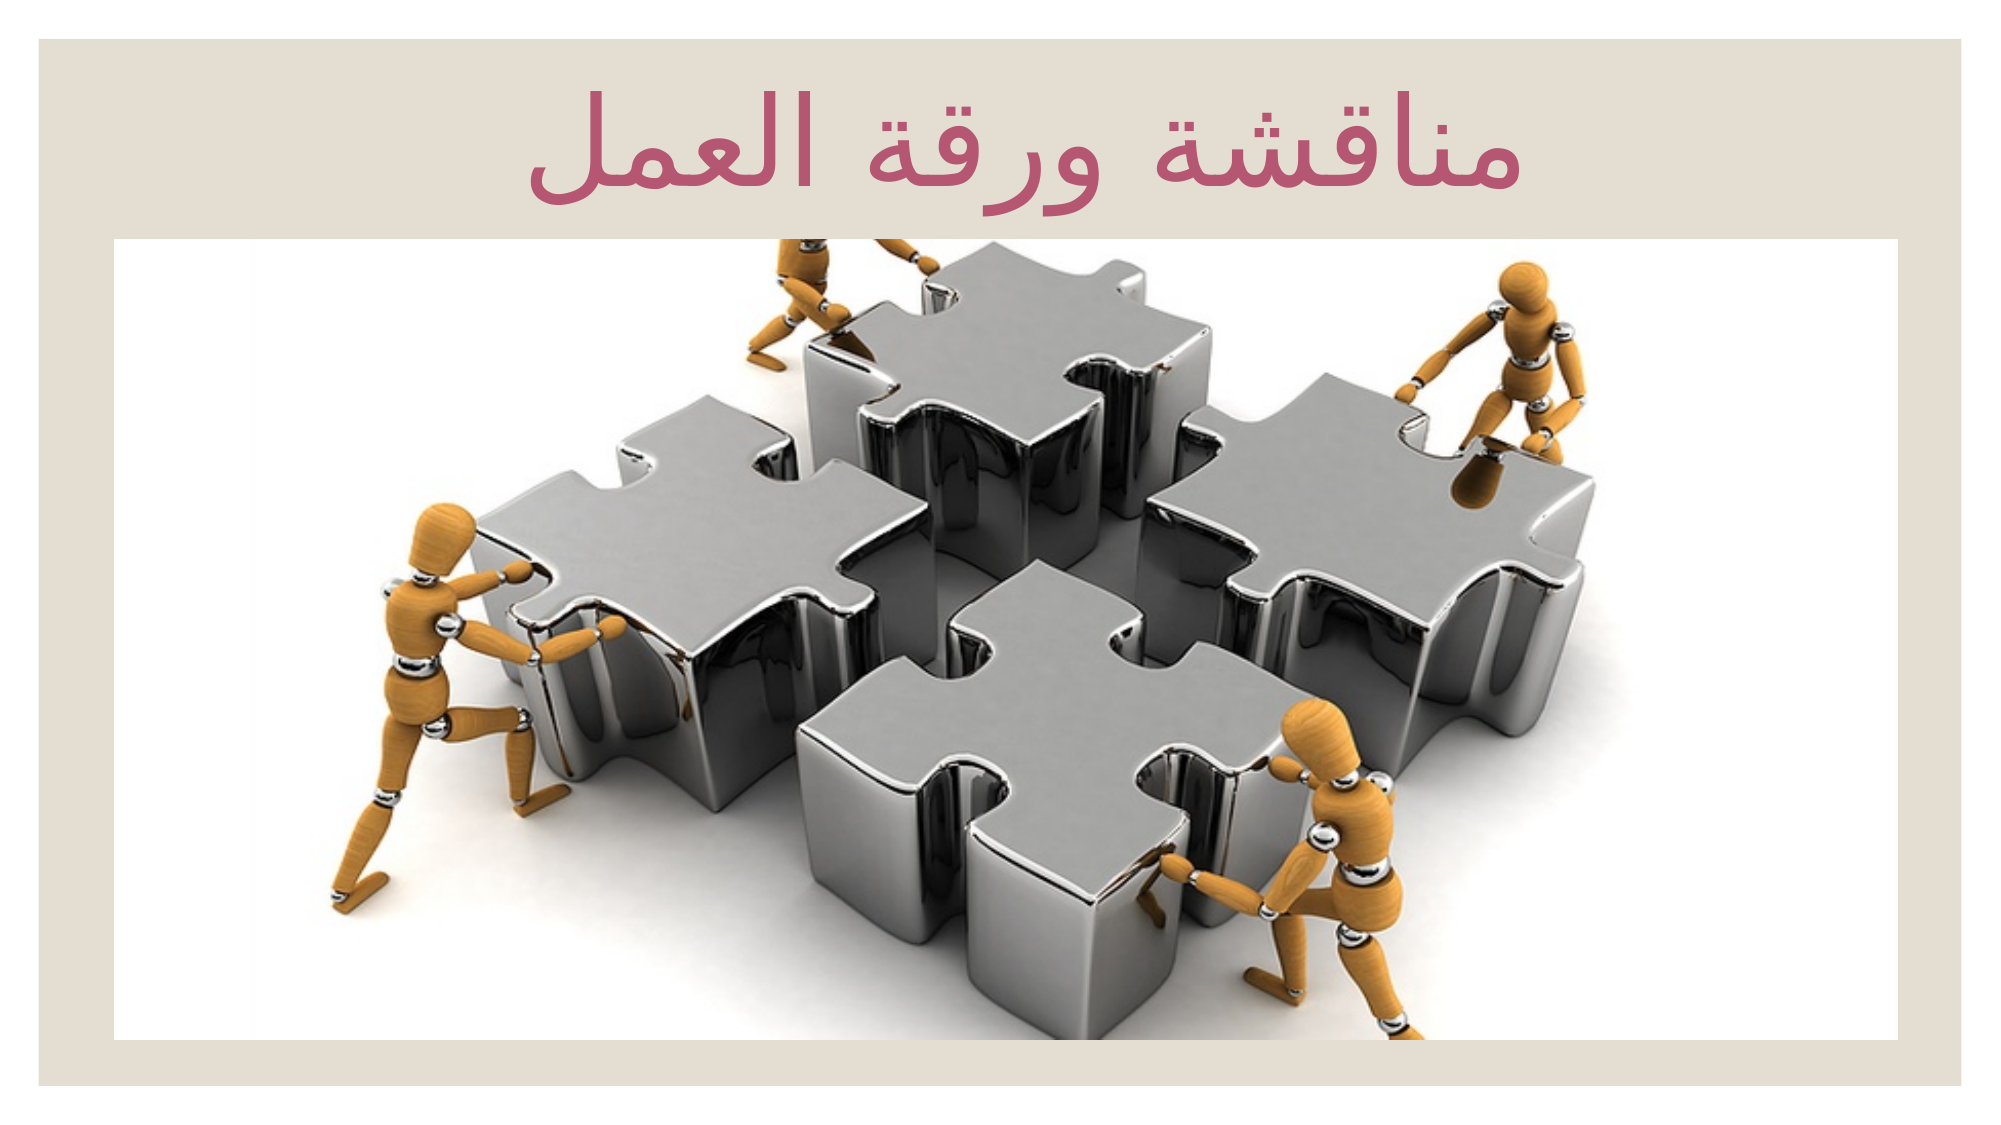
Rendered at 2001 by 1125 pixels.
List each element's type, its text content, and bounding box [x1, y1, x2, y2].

picture [114, 239, 1898, 1040]
text_box مناقشة ورقة العمل [181, 33, 1832, 234]
